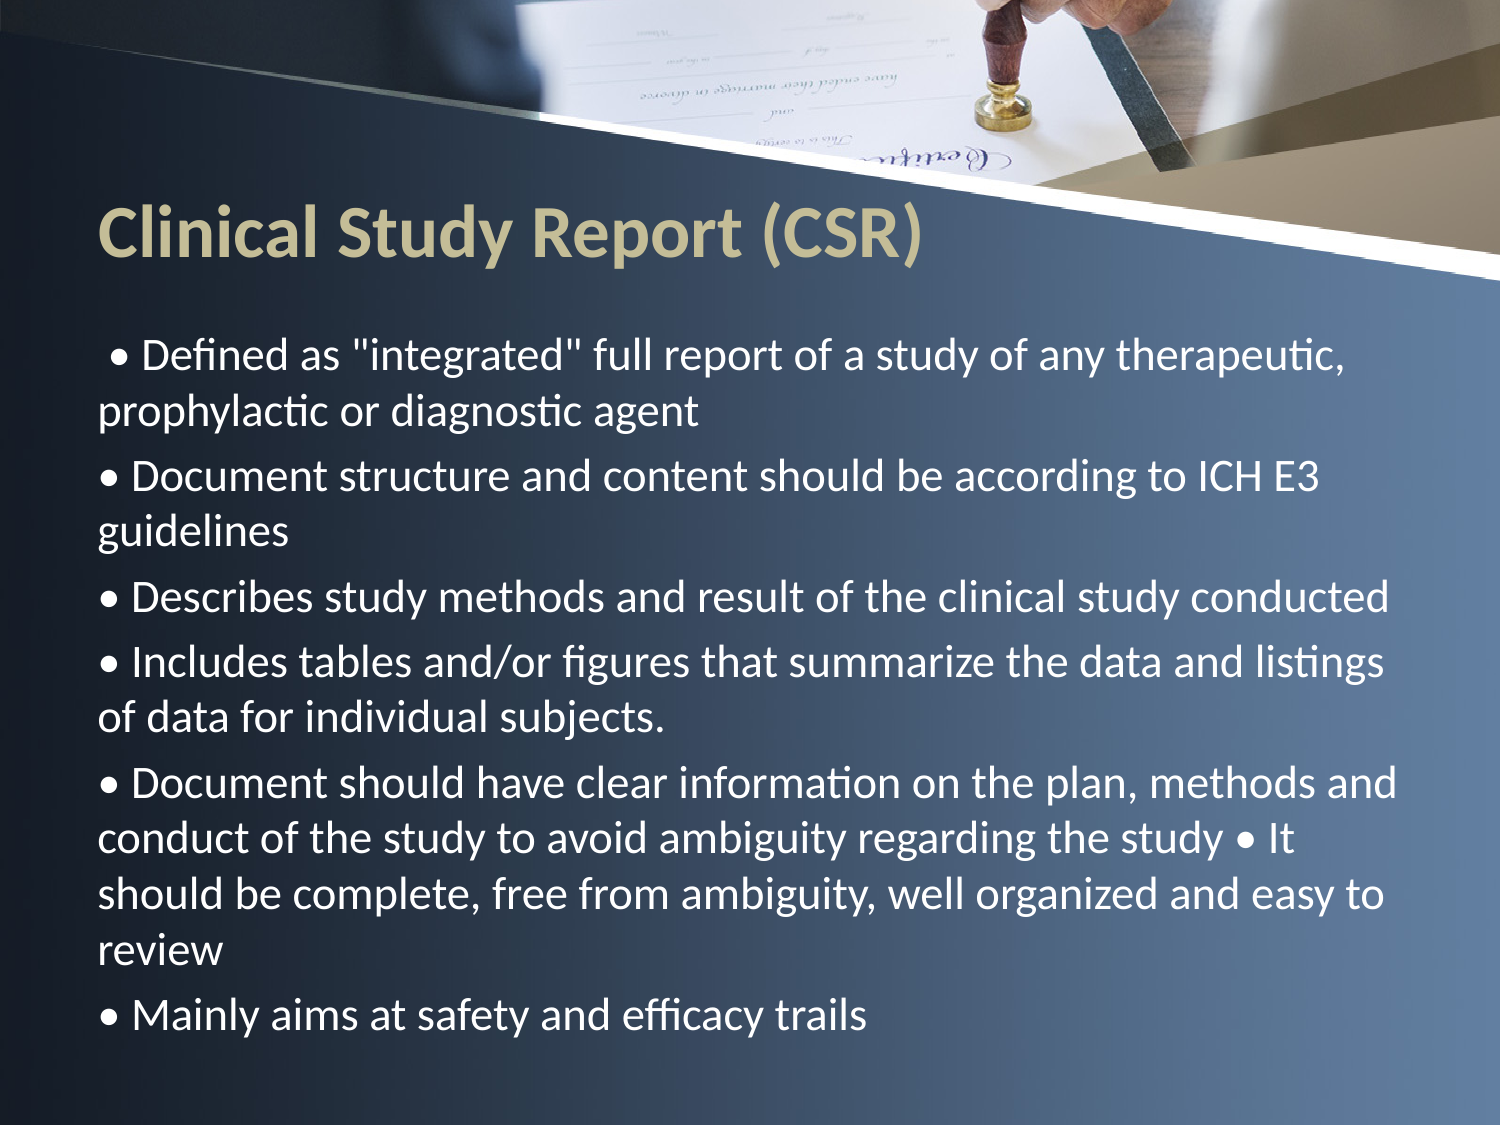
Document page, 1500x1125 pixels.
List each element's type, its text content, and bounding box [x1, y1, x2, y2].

list • Defined as "integrated" full report of a study of any therapeutic, prophylactic or diagnostic agent • Document structure and content should be according to ICH E3 guidelines • Describes study methods and result of the clinical study conducted • Includes tables and/or figures that summarize the data and listings of data for individual subjects. • Document should have clear information on the plan, methods and conduct of the study to avoid ambiguity regarding the study • It should be complete, free from ambiguity, well organized and easy to review • Mainly aims at safety and efficacy trails [82, 316, 1433, 1050]
picture [0, 0, 1500, 1125]
title Clinical Study Report (CSR) [83, 144, 1439, 312]
